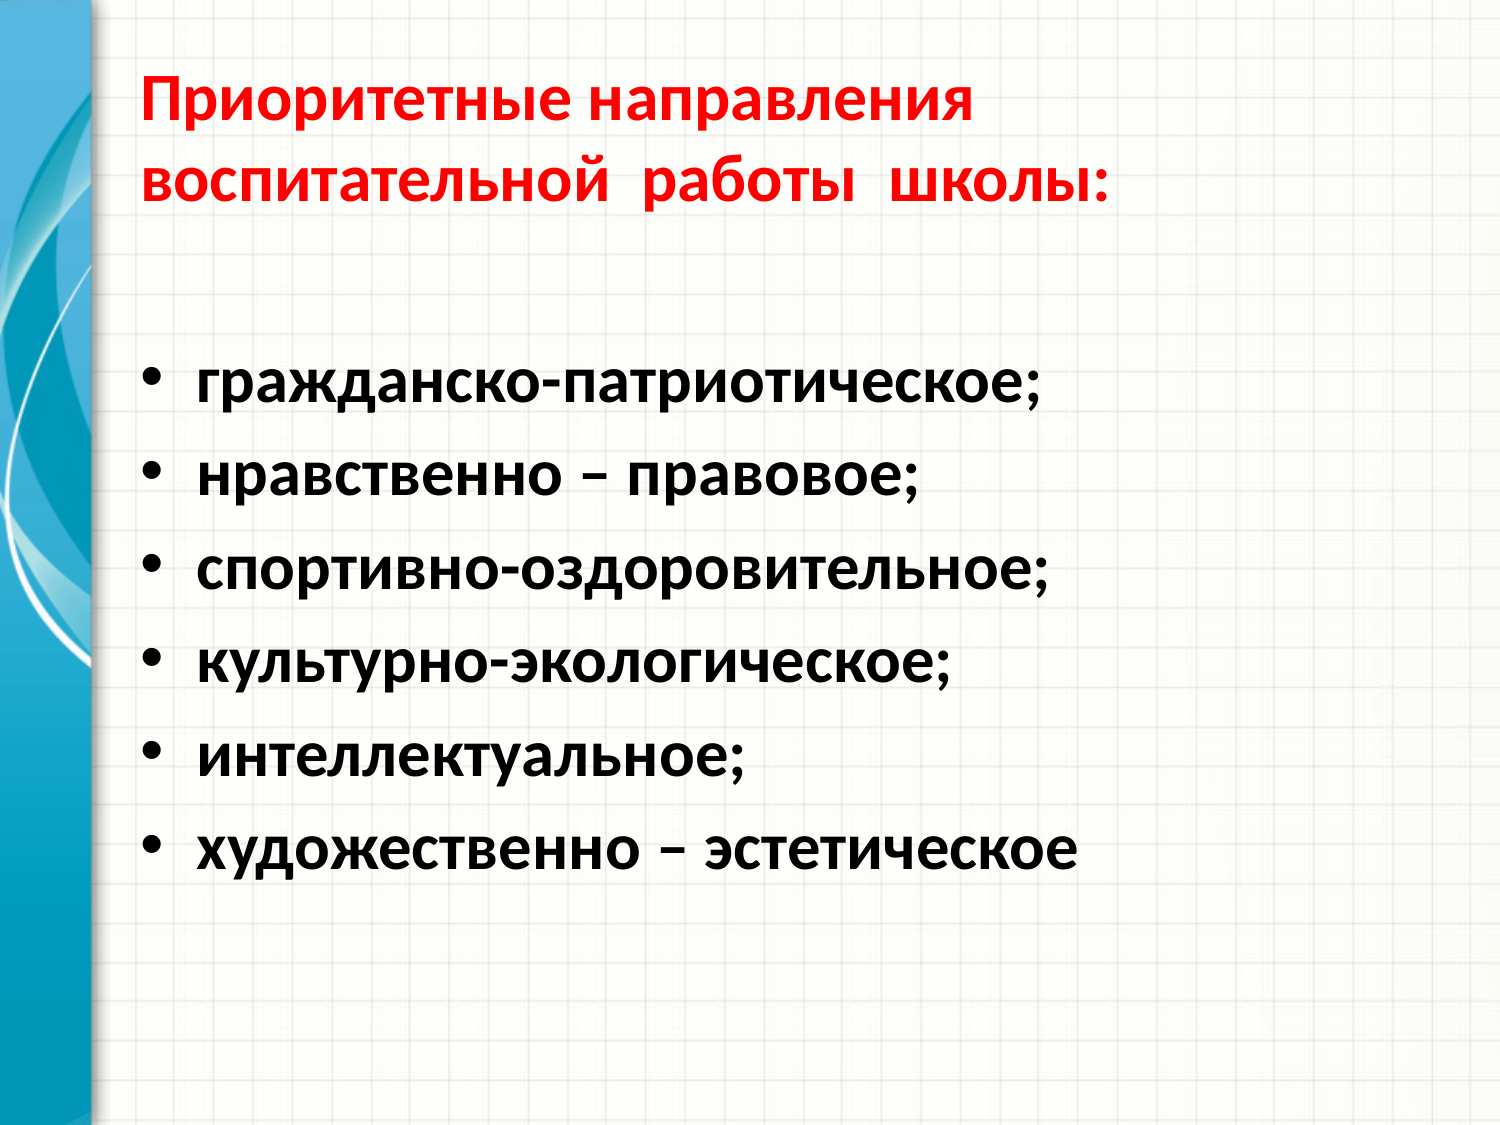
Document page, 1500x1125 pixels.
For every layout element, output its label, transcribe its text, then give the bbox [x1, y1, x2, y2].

list гражданско-патриотическое; нравственно – правовое; спортивно-оздоровительное; культурно-экологическое; интеллектуальное; художественно – эстетическое [125, 328, 1450, 967]
title Приоритетные направления воспитательной работы школы: [125, 44, 1450, 305]
picture [0, 0, 1500, 1125]
